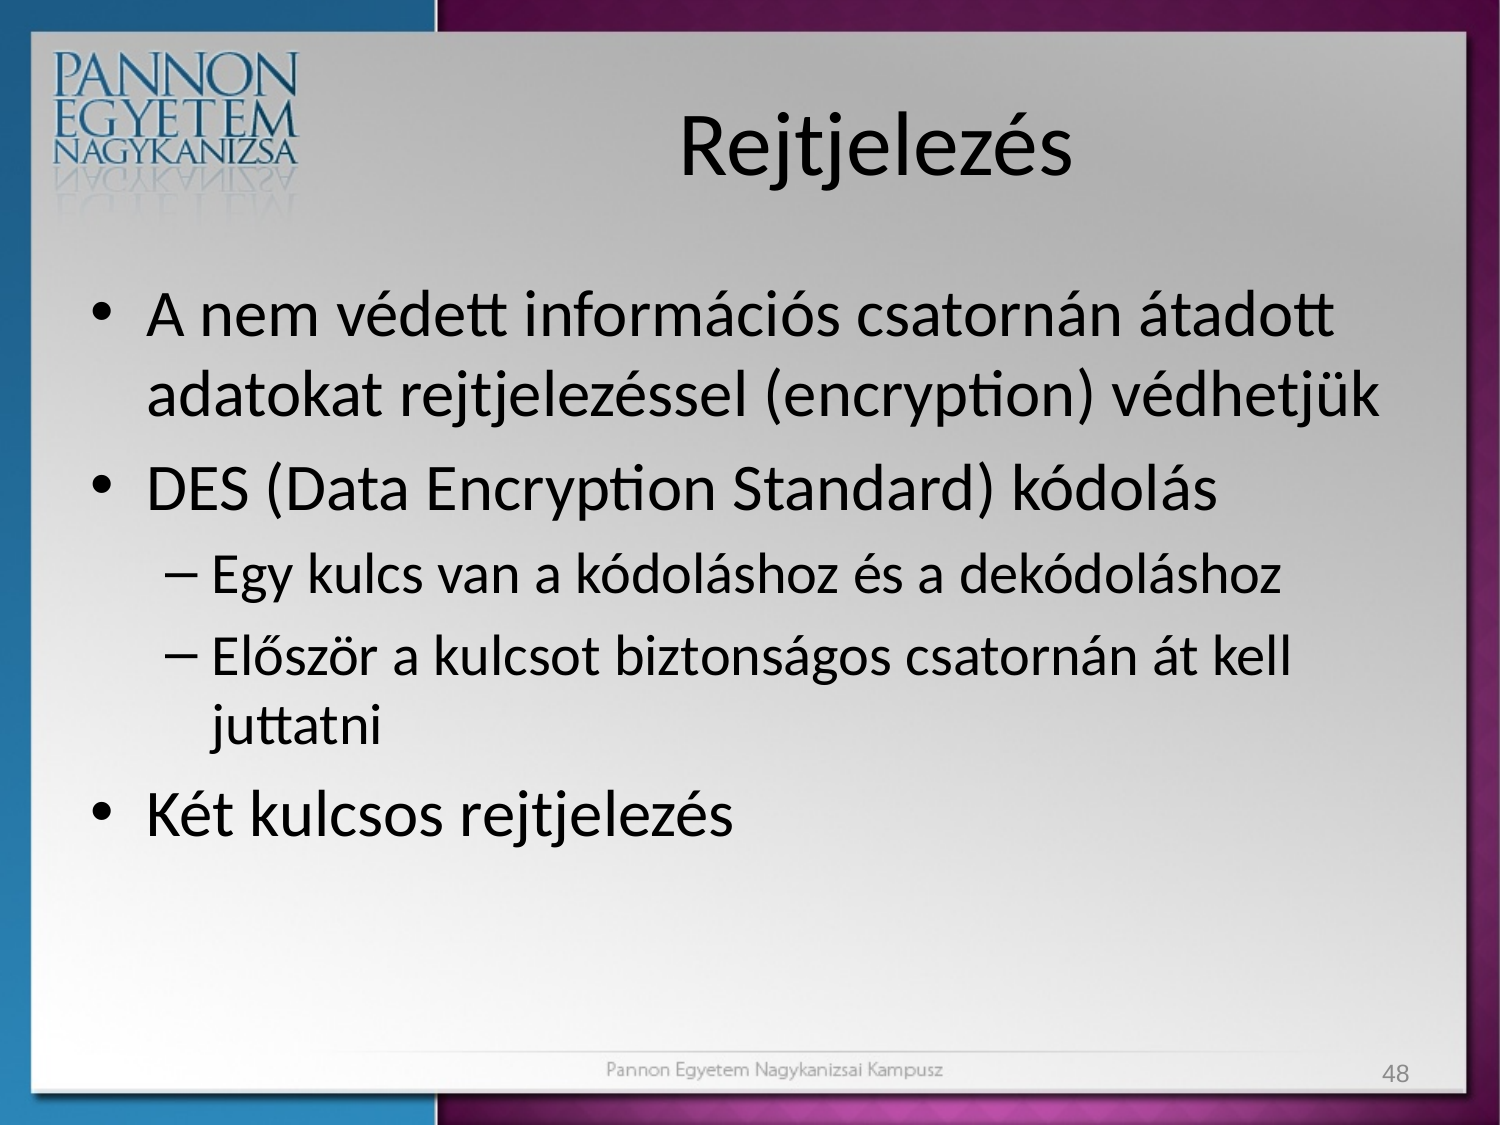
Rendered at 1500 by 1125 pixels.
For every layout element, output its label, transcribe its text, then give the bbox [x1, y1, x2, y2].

slide_number 48 [1074, 1042, 1425, 1103]
title Rejtjelezés [328, 45, 1425, 233]
picture [0, 0, 1500, 1125]
list A nem védett információs csatornán átadott adatokat rejtjelezéssel (encryption) védhetjük DES (Data Encryption Standard) kódolás Egy kulcs van a kódoláshoz és a dekódoláshoz Először a kulcsot biztonságos csatornán át kell juttatni Két kulcsos rejtjelezés [75, 262, 1425, 1038]
